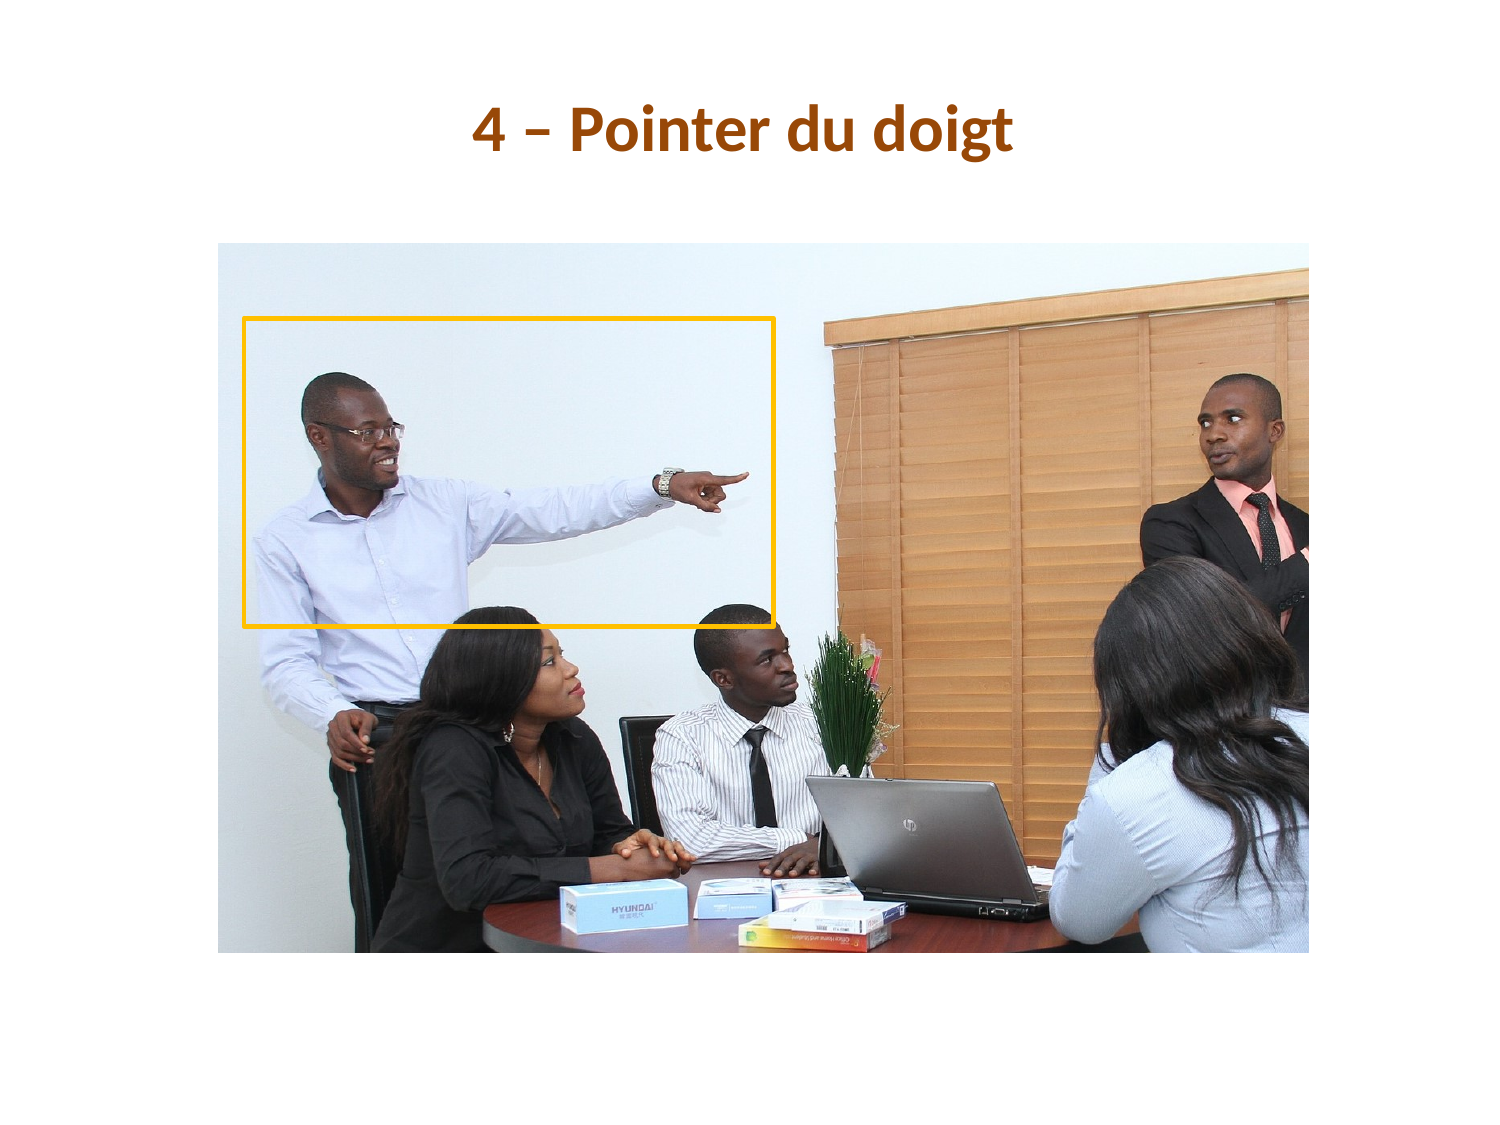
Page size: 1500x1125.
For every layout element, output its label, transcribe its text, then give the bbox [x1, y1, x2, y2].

title 4 – Pointer du doigt [76, 42, 1427, 206]
picture [218, 243, 1309, 953]
